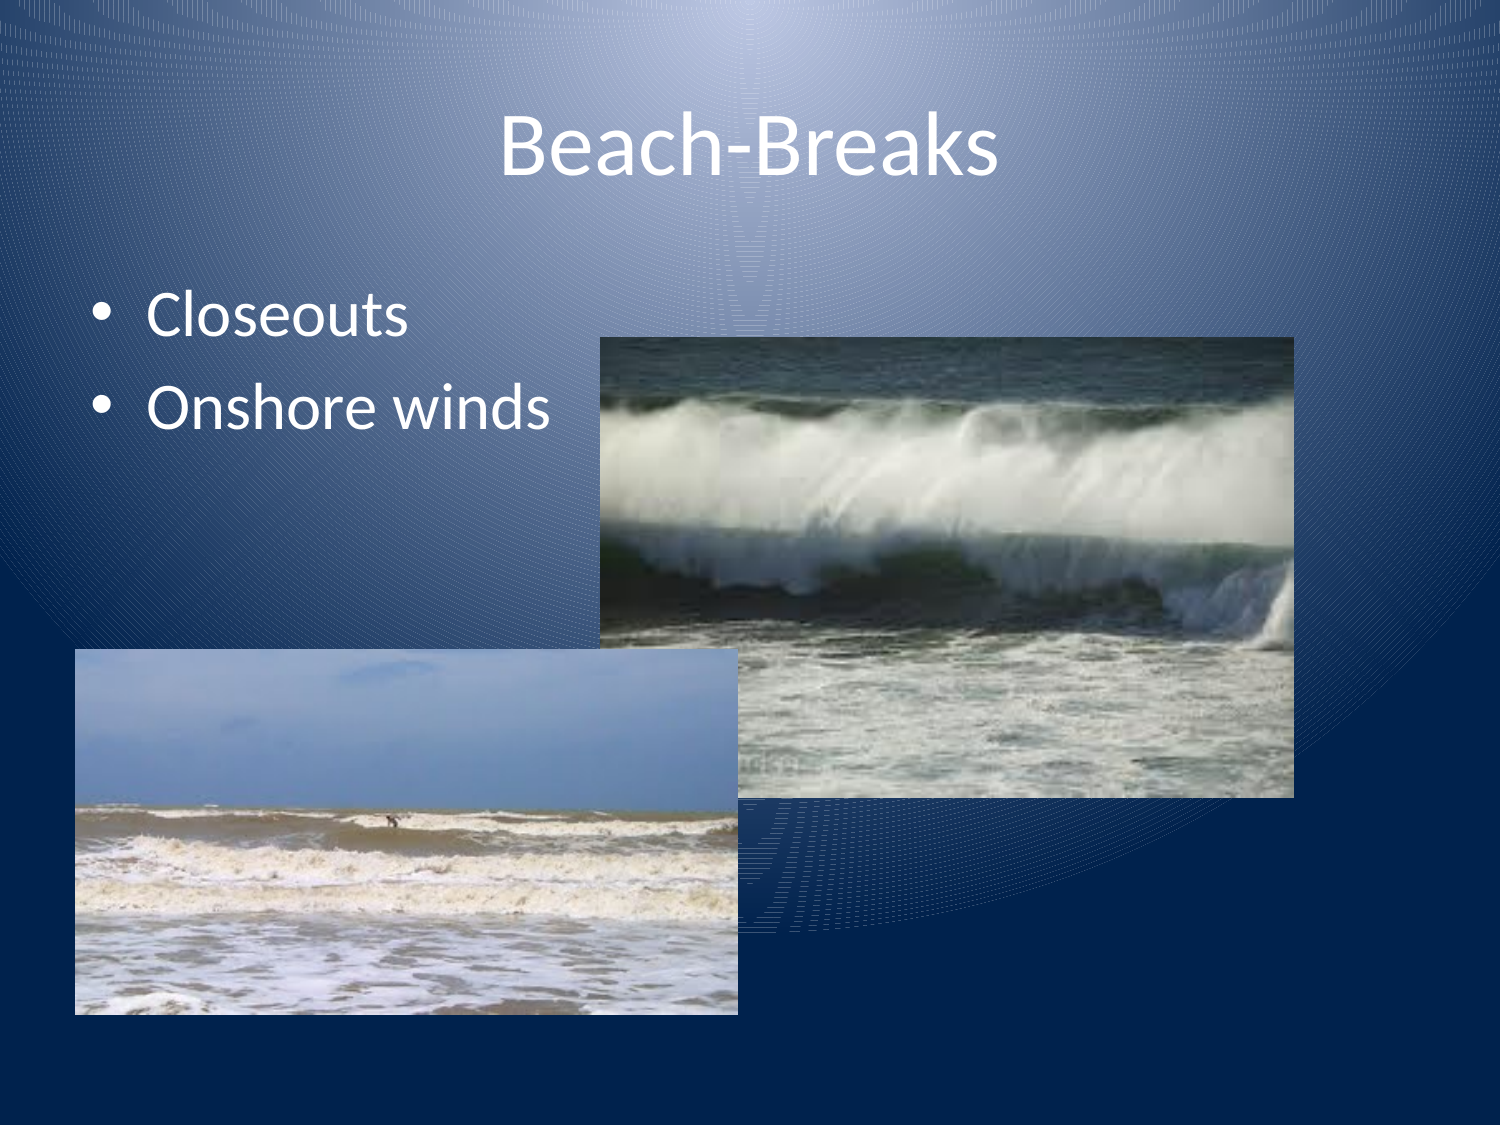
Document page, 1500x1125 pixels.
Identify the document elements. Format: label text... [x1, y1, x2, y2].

list Closeouts Onshore winds [75, 262, 1425, 1005]
title Beach-Breaks [75, 45, 1425, 233]
picture [74, 337, 1294, 1015]
